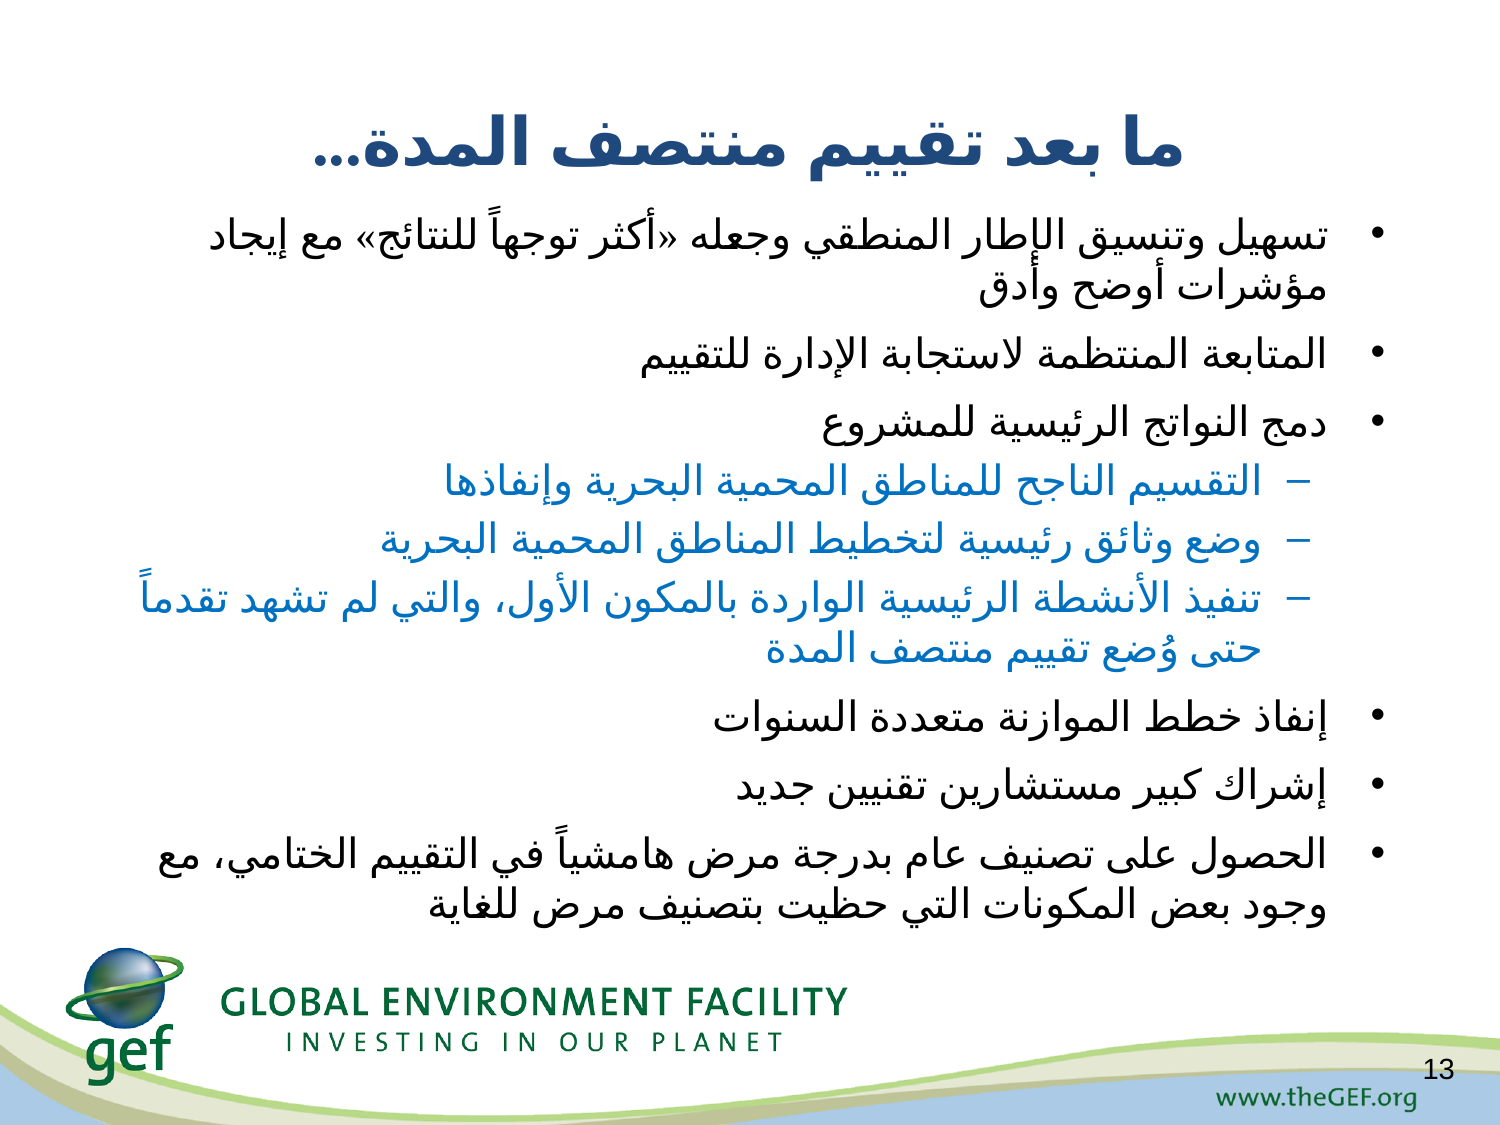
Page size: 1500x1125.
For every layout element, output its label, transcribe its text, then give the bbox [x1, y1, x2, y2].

list تسهيل وتنسيق الإطار المنطقي وجعله «أكثر توجهاً للنتائج» مع إيجاد مؤشرات أوضح وأدق المتابعة المنتظمة لاستجابة الإدارة للتقييم دمج النواتج الرئيسية للمشروع التقسيم الناجح للمناطق المحمية البحرية وإنفاذها وضع وثائق رئيسية لتخطيط المناطق المحمية البحرية تنفيذ الأنشطة الرئيسية الواردة بالمكون الأول، والتي لم تشهد تقدماً حتى وُضع تقييم منتصف المدة إنفاذ خطط الموازنة متعددة السنوات إشراك كبير مستشارين تقنيين جديد الحصول على تصنيف عام بدرجة مرض هامشياً في التقييم الختامي، مع وجود بعض المكونات التي حظيت بتصنيف مرض للغاية [74, 199, 1401, 938]
picture [0, 920, 1500, 1125]
title ما بعد تقييم منتصف المدة... [74, 44, 1426, 233]
slide_number 13 [1407, 1042, 1500, 1103]
